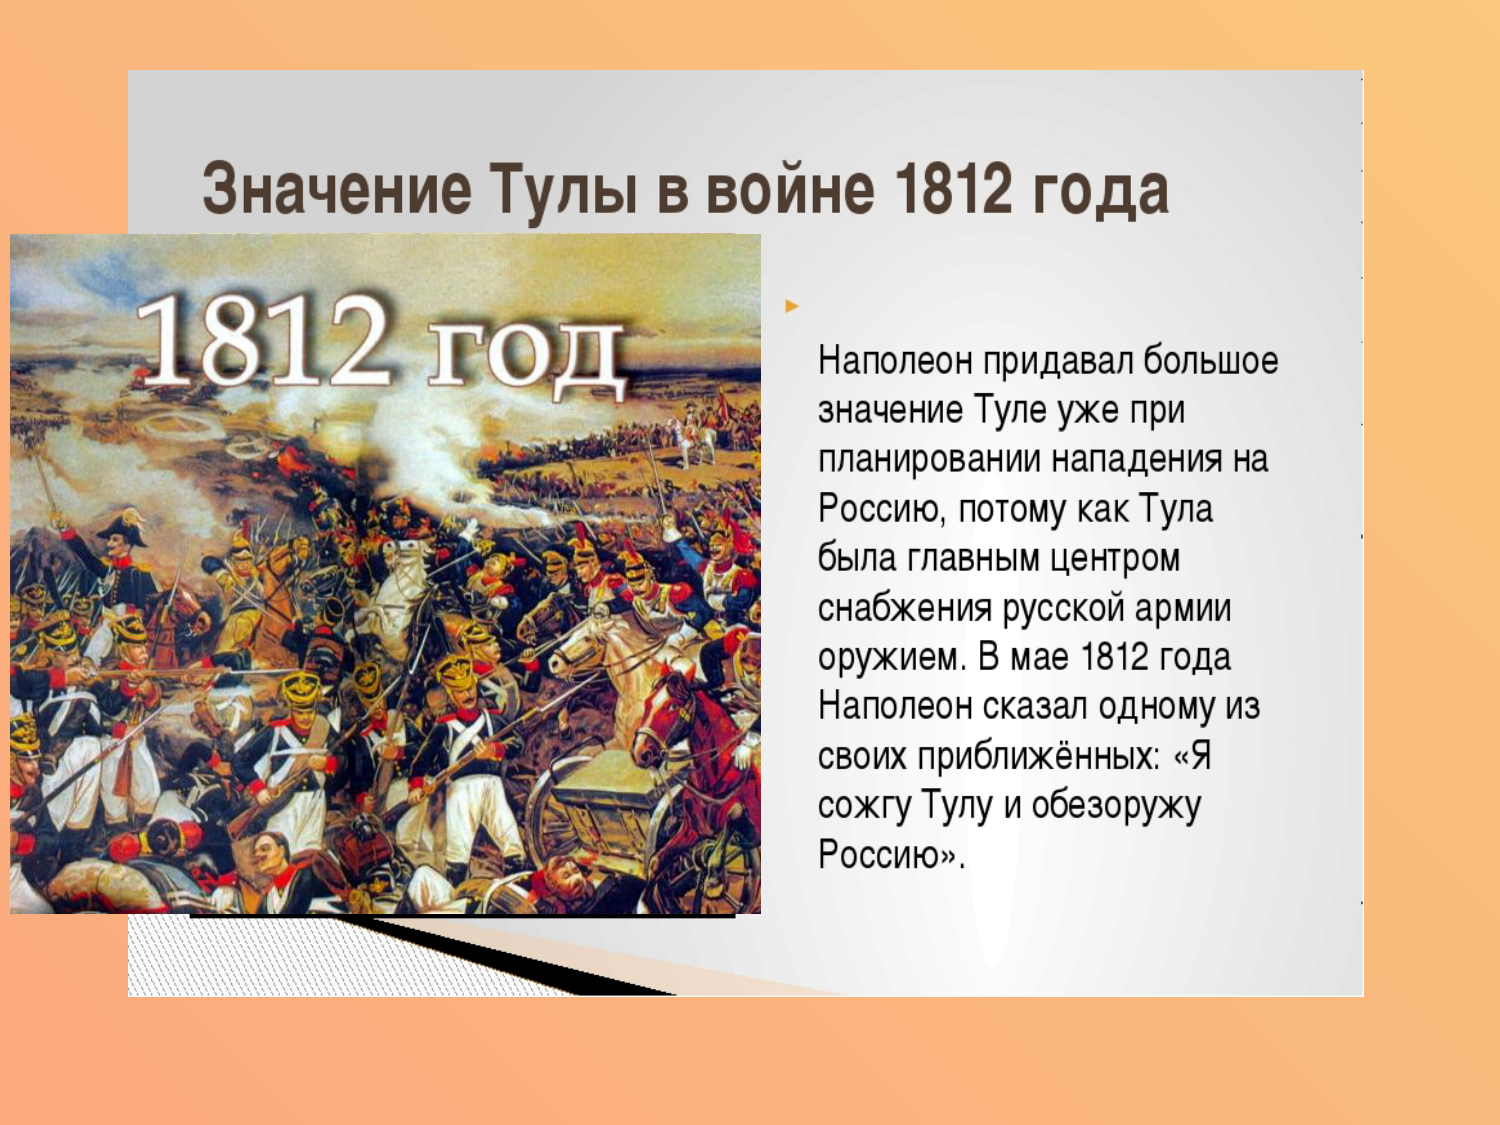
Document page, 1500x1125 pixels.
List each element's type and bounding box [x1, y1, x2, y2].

picture [10, 234, 761, 915]
list [128, 70, 1364, 997]
